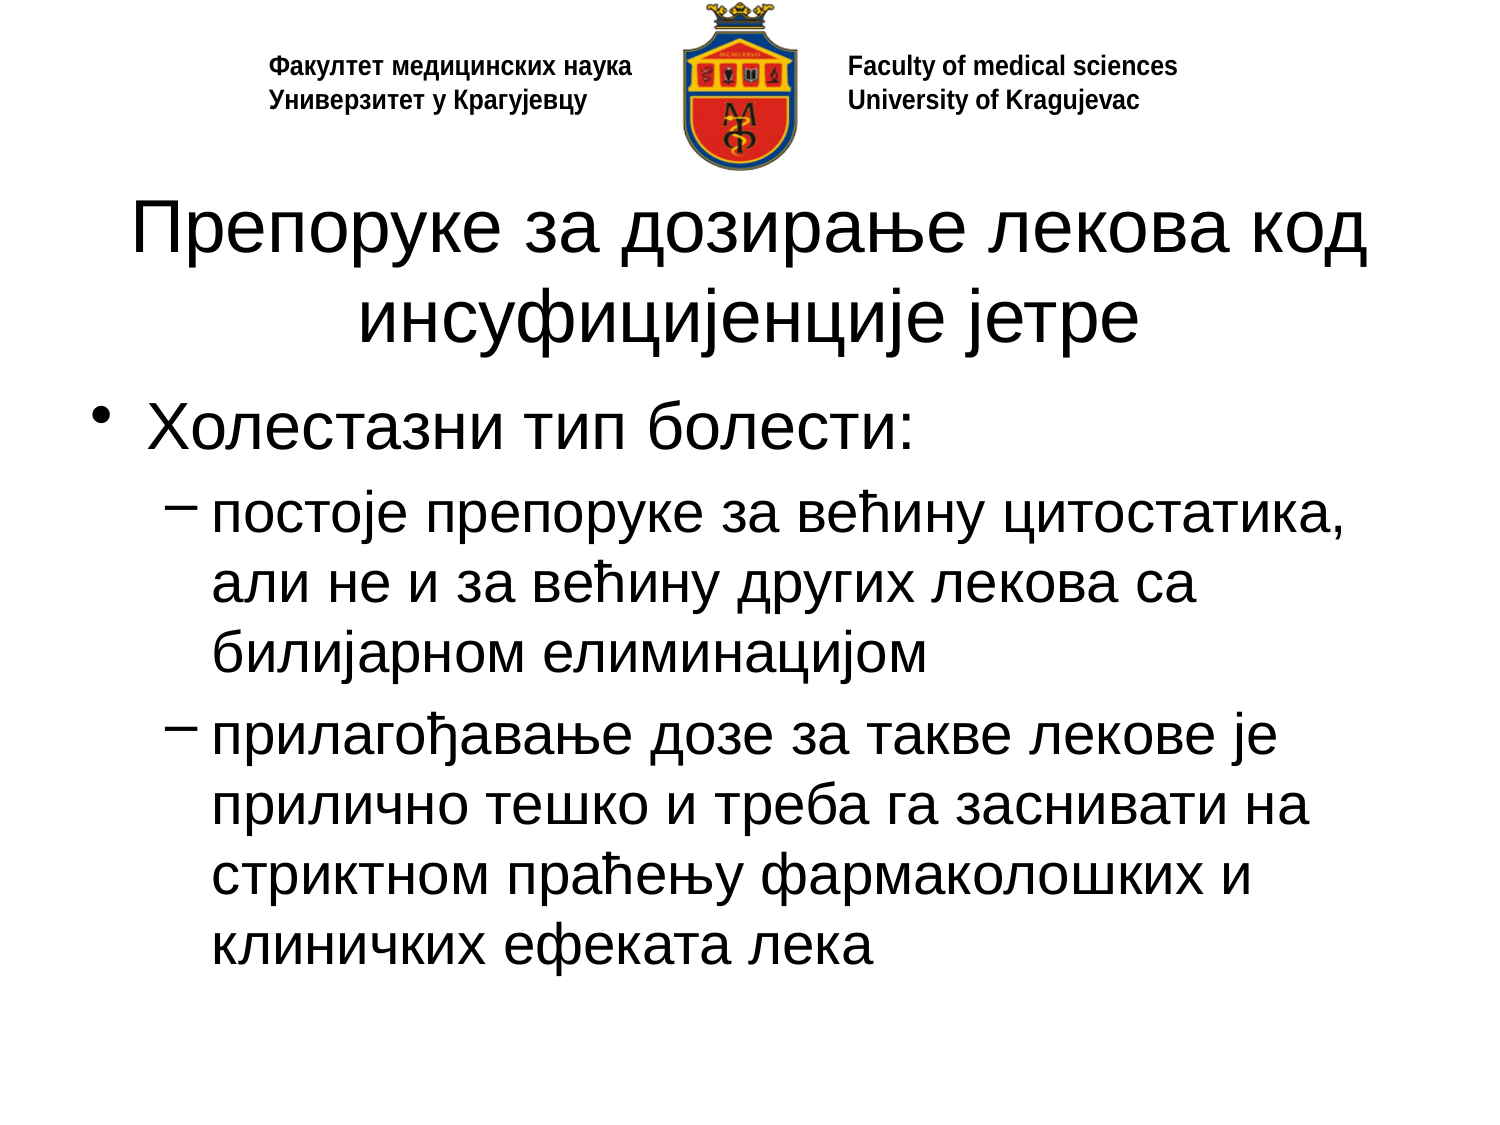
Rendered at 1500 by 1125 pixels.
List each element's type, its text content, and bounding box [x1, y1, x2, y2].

title Препоруке за дозирање лекова код инсуфицијенције јетре [74, 173, 1426, 362]
list Холестазни тип болести: постоје препоруке за већину цитостатика, али не и за већину других лекова са билијарном елиминацијом прилагођавање дозе за такве лекове је прилично тешко и треба га заснивати на стриктном праћењу фармаколошких и клиничких ефеката лека [74, 374, 1426, 1118]
